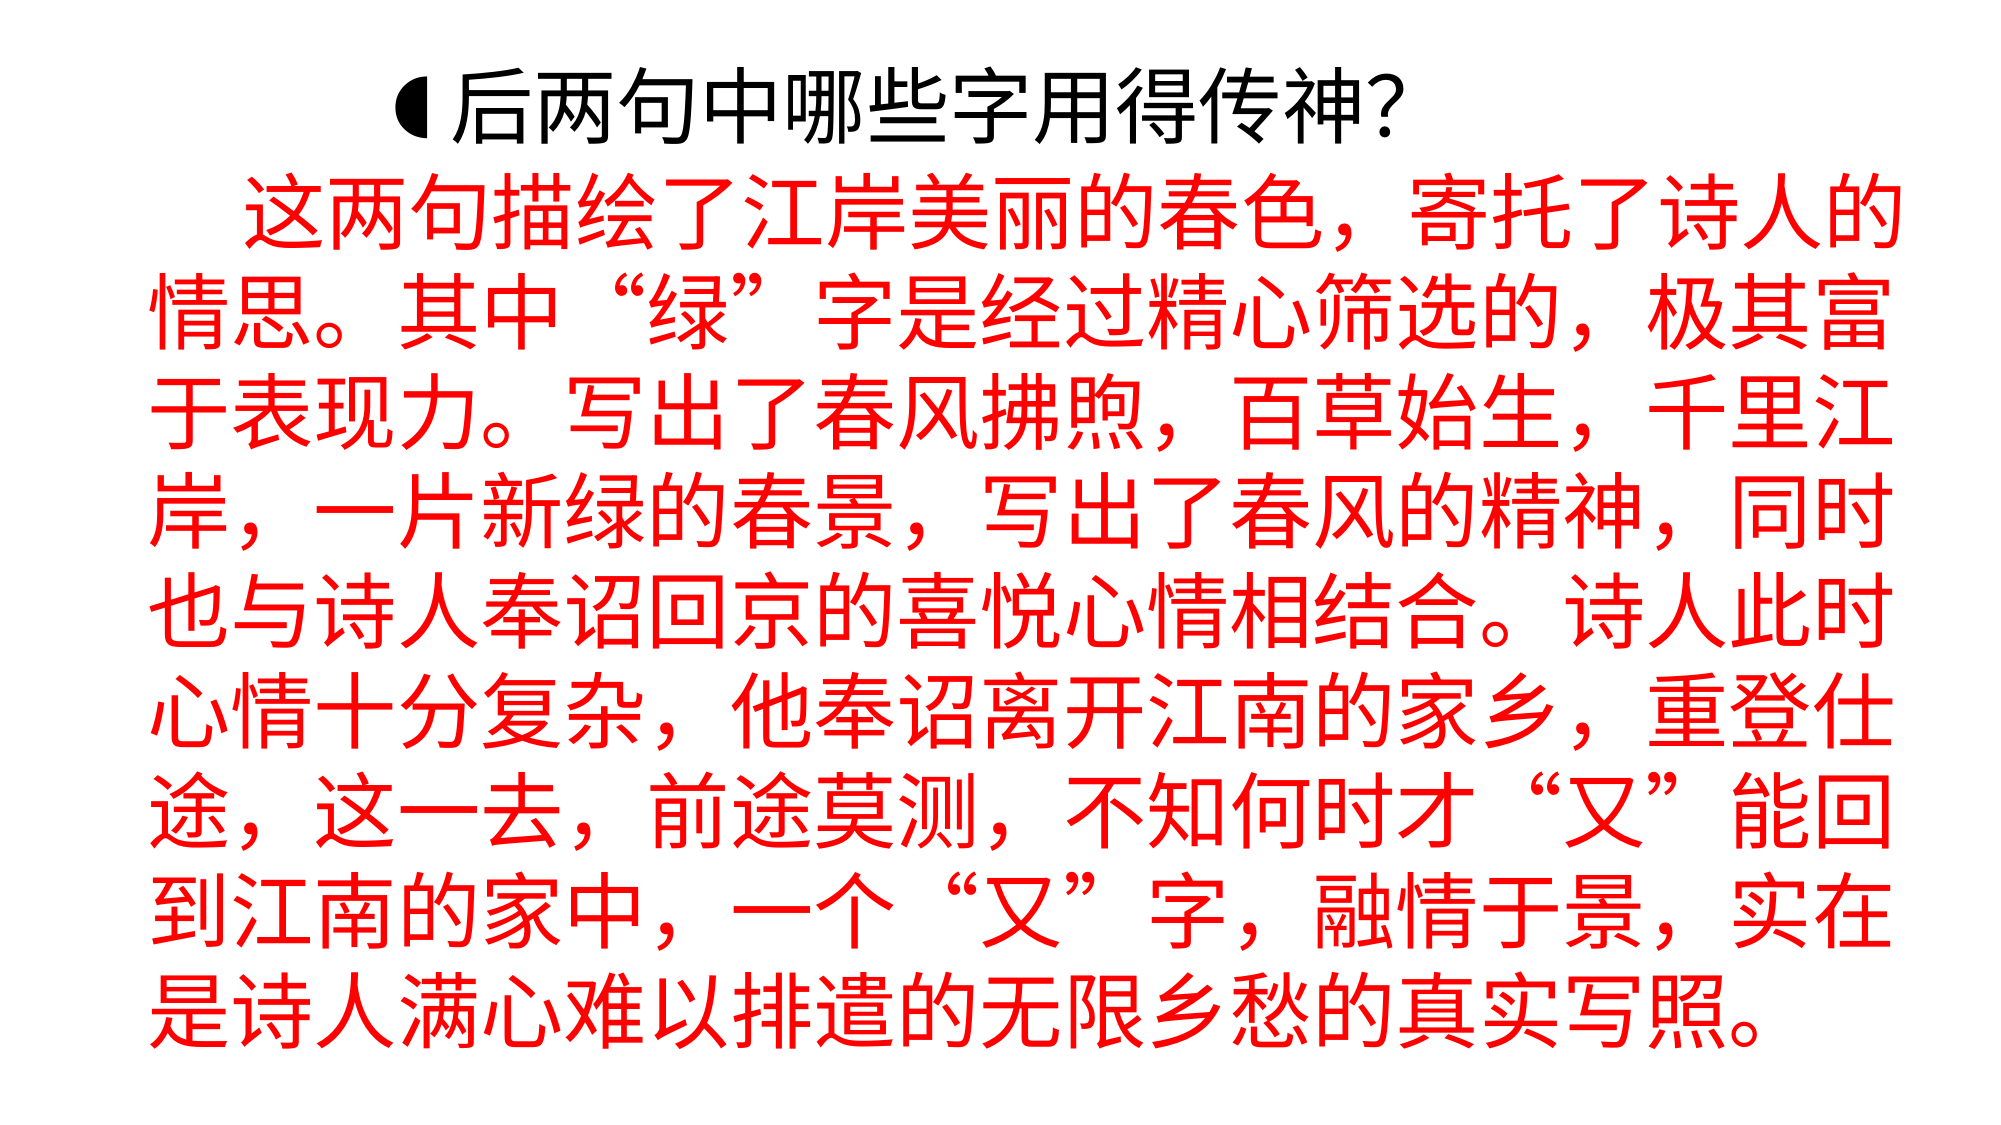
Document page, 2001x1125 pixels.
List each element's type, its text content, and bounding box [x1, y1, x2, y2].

text_box 后两句中哪些字用得传神？ [378, 46, 1700, 162]
text_box 这两句描绘了江岸美丽的春色，寄托了诗人的情思。其中“绿”字是经过精心筛选的，极其富于表现力。写出了春风拂煦，百草始生，千里江岸，一片新绿的春景，写出了春风的精神，同时也与诗人奉诏回京的喜悦心情相结合。诗人此时心情十分复杂，他奉诏离开江南的家乡，重登仕途，这一去，前途莫测，不知何时才“又”能回到江南的家中，一个“又”字，融情于景，实在是诗人满心难以排遣的无限乡愁的真实写照。 [132, 152, 1954, 1067]
